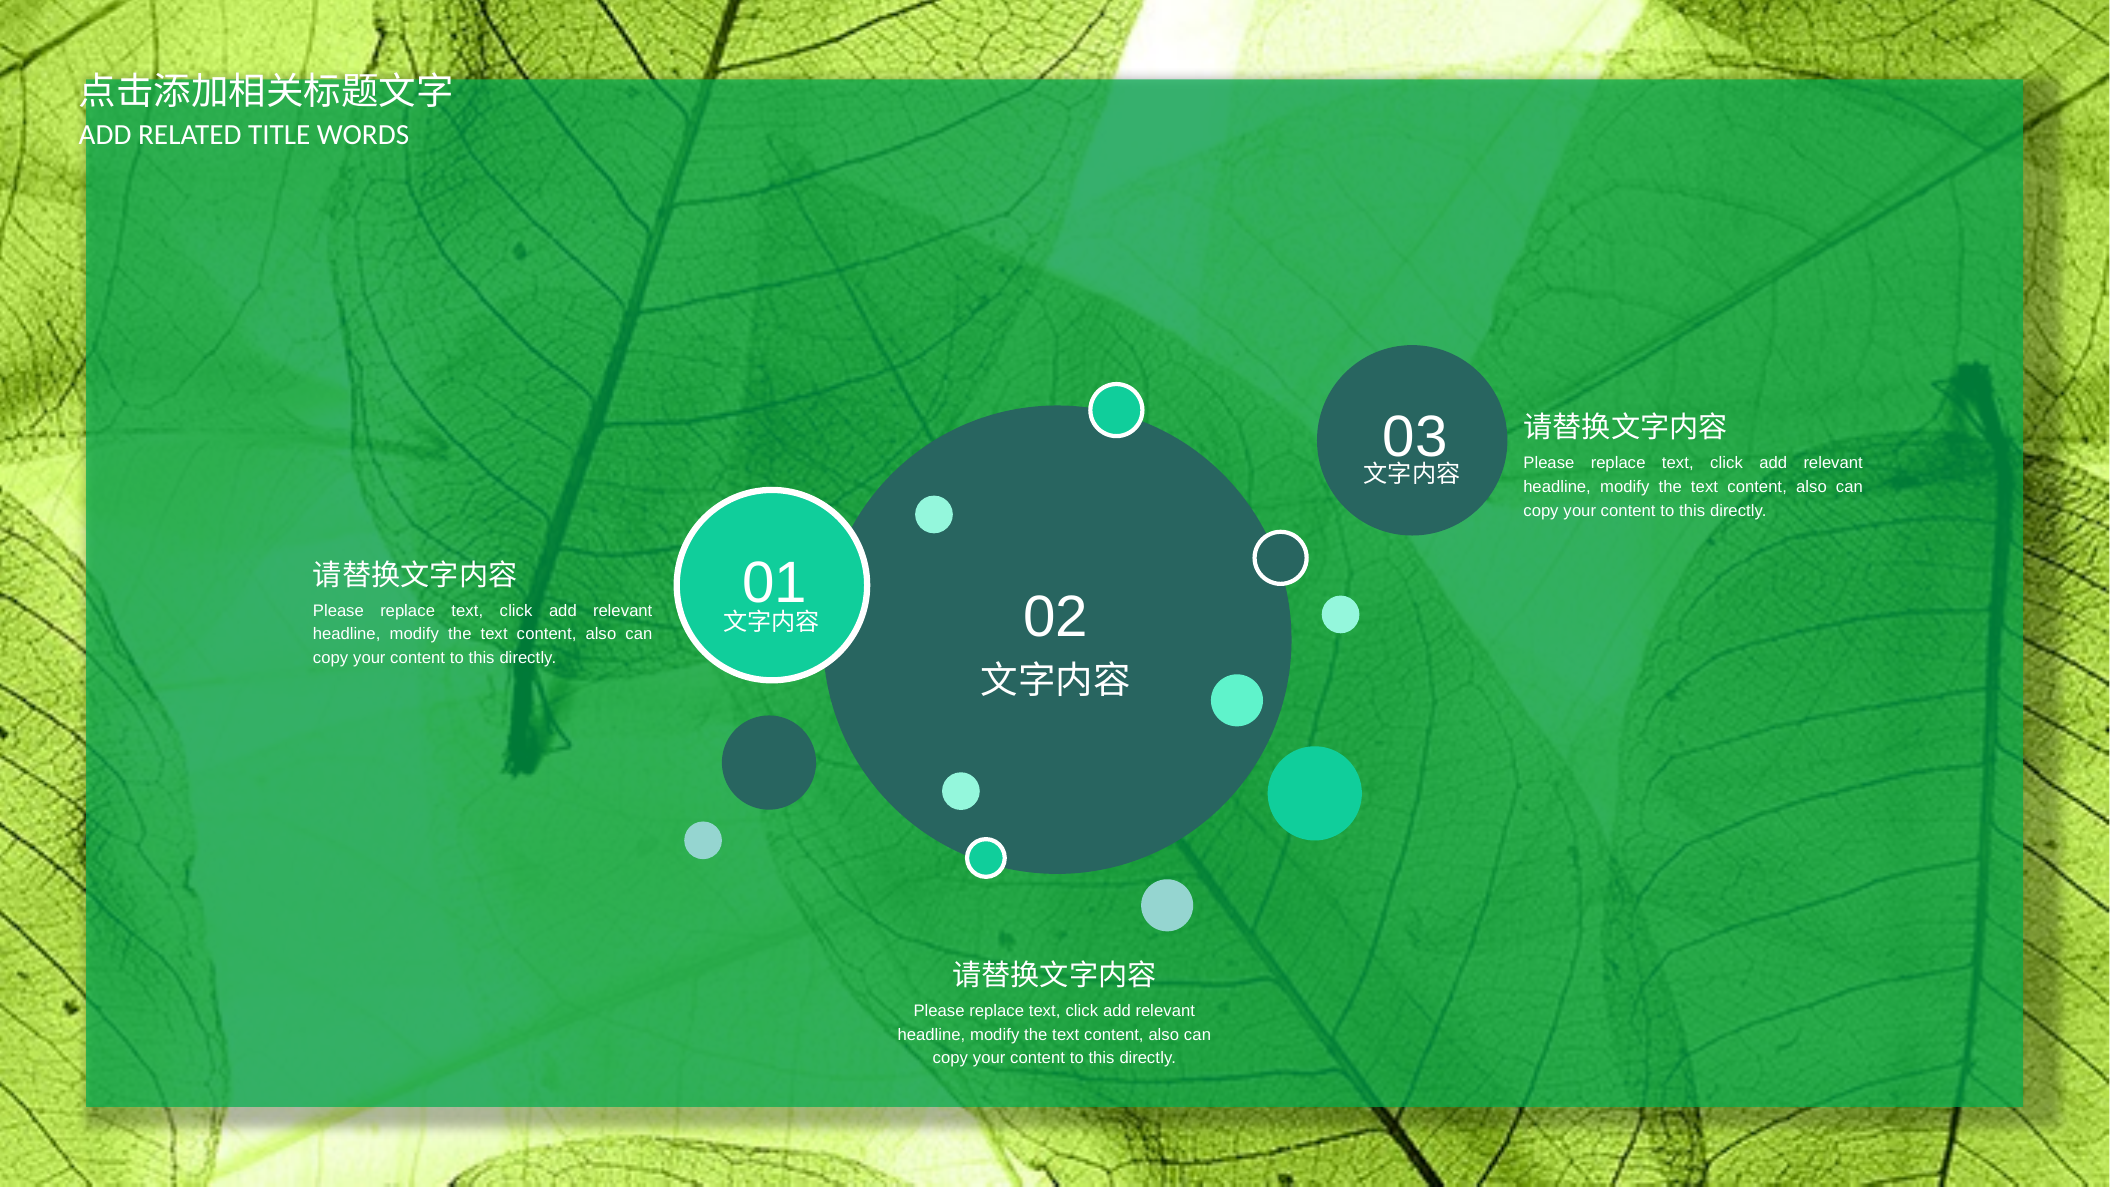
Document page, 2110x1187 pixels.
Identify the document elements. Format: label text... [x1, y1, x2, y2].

text_box Please replace text, click add relevant headline, modify the text content, also can copy your content to this directly. [1523, 447, 1864, 520]
text_box 点击添加相关标题文字 [62, 59, 470, 121]
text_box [676, 345, 1508, 932]
text_box ADD RELATED TITLE WORDS [62, 107, 426, 159]
text_box 请替换文字内容 [925, 949, 1184, 992]
text_box Please replace text, click add relevant headline, modify the text content, also can copy your content to this directly. [312, 595, 653, 668]
text_box 请替换文字内容 [1523, 401, 1781, 444]
text_box Please replace text, click add relevant headline, modify the text content, also can copy your content to this directly. [884, 995, 1225, 1068]
text_box 请替换文字内容 [312, 549, 571, 592]
picture [0, 0, 2110, 1187]
